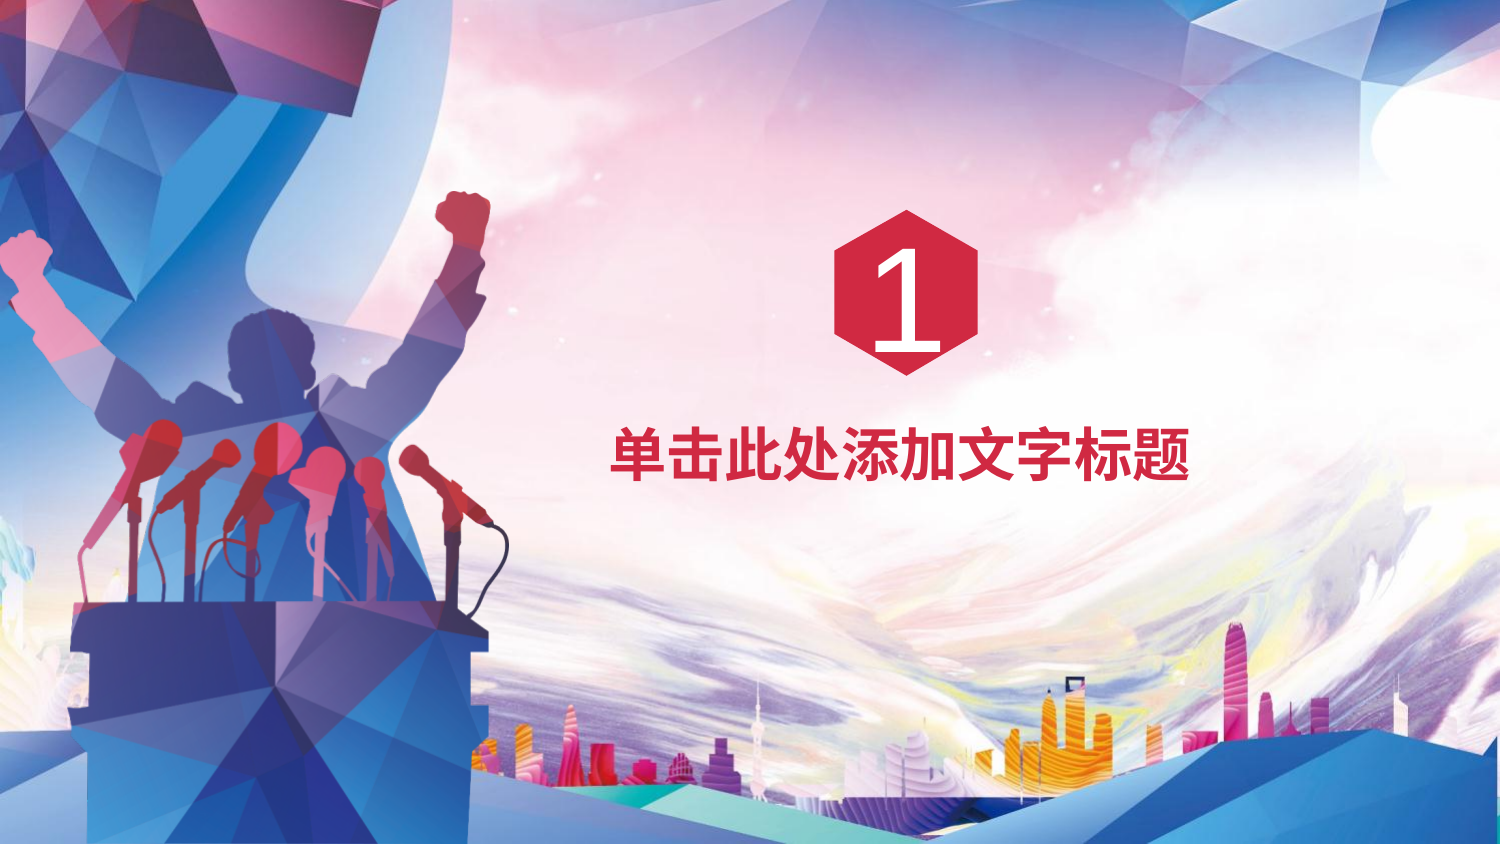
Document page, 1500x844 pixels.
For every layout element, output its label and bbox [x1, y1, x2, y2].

text_box [0, 0, 1500, 844]
